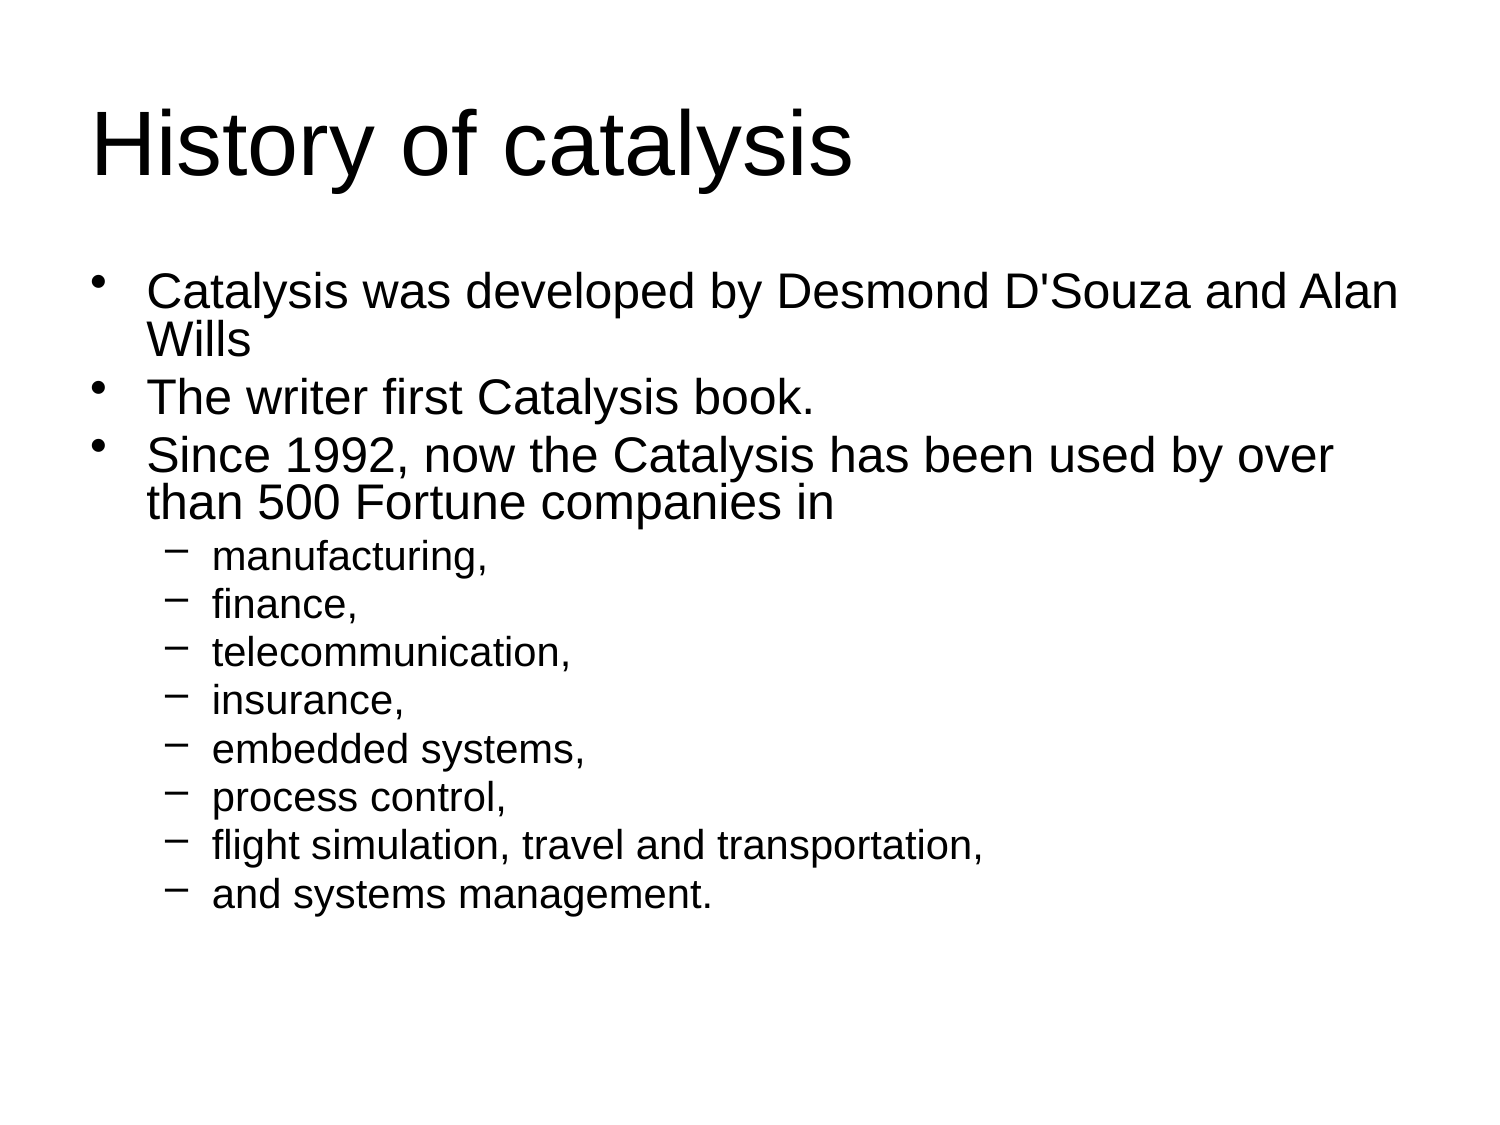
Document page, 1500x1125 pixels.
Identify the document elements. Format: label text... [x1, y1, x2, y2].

title History of catalysis [74, 44, 1426, 233]
list Catalysis was developed by Desmond D'Souza and Alan Wills The writer first Catalysis book. Since 1992, now the Catalysis has been used by over than 500 Fortune companies in manufacturing, finance, telecommunication, insurance, embedded systems, process control, flight simulation, travel and transportation, and systems management. [74, 262, 1426, 1006]
